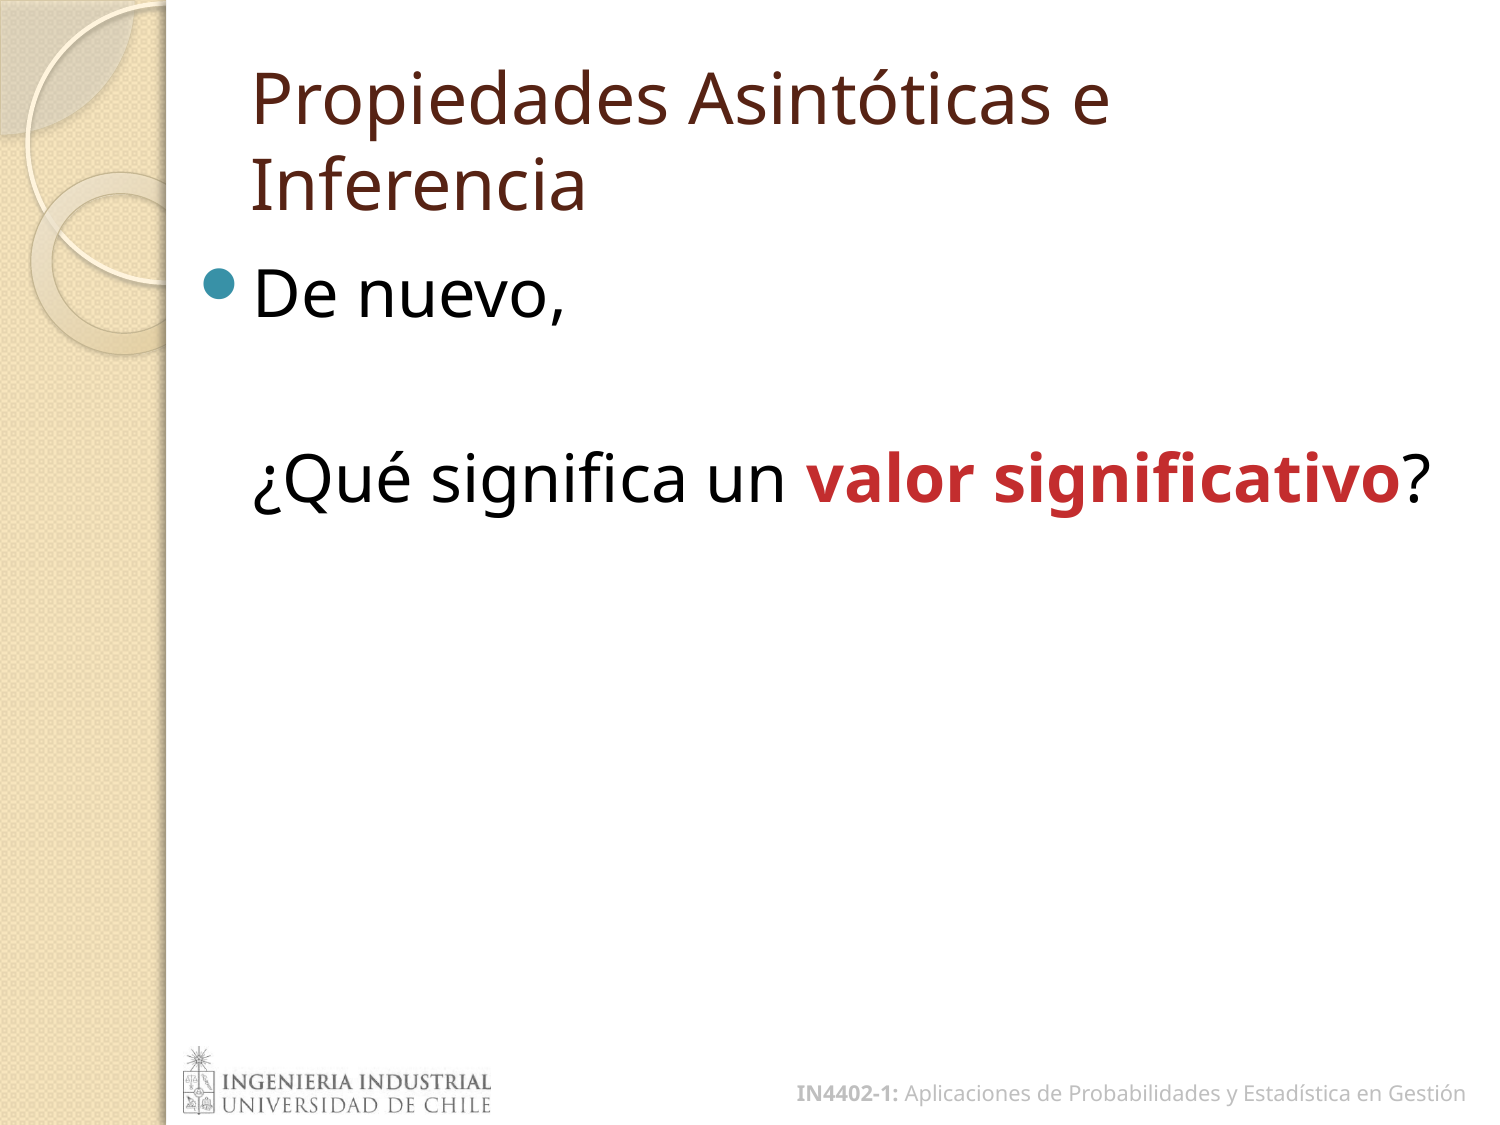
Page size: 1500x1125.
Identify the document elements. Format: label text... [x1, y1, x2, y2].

title Propiedades Asintóticas e Inferencia [235, 45, 1466, 233]
picture [183, 1071, 491, 1115]
list De nuevo, ¿Qué significa un valor significativo? [171, 243, 1500, 1071]
